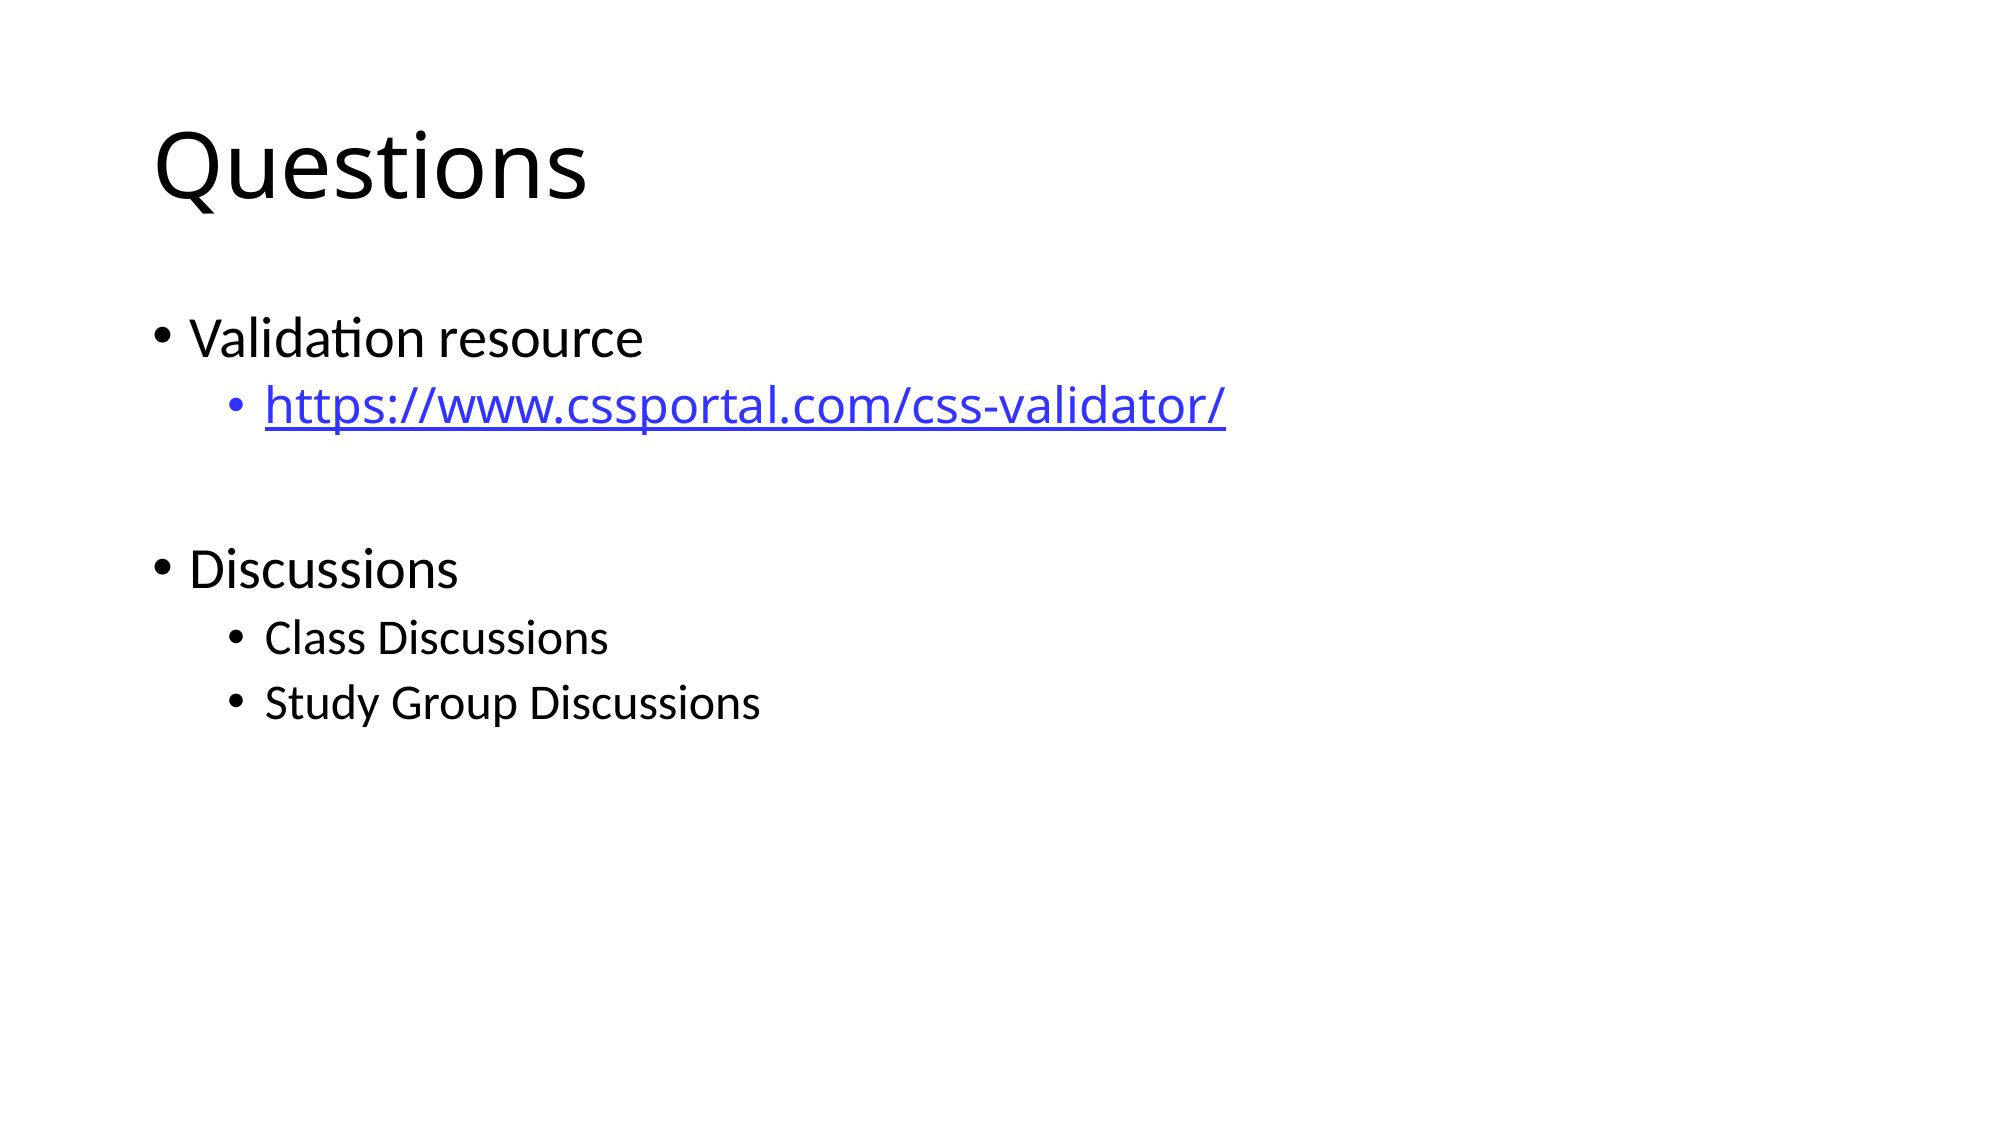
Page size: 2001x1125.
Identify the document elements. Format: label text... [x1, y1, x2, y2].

list Validation resource https://www.cssportal.com/css-validator/ Discussions Class Discussions Study Group Discussions [137, 299, 1863, 1014]
title Questions [137, 59, 1863, 278]
